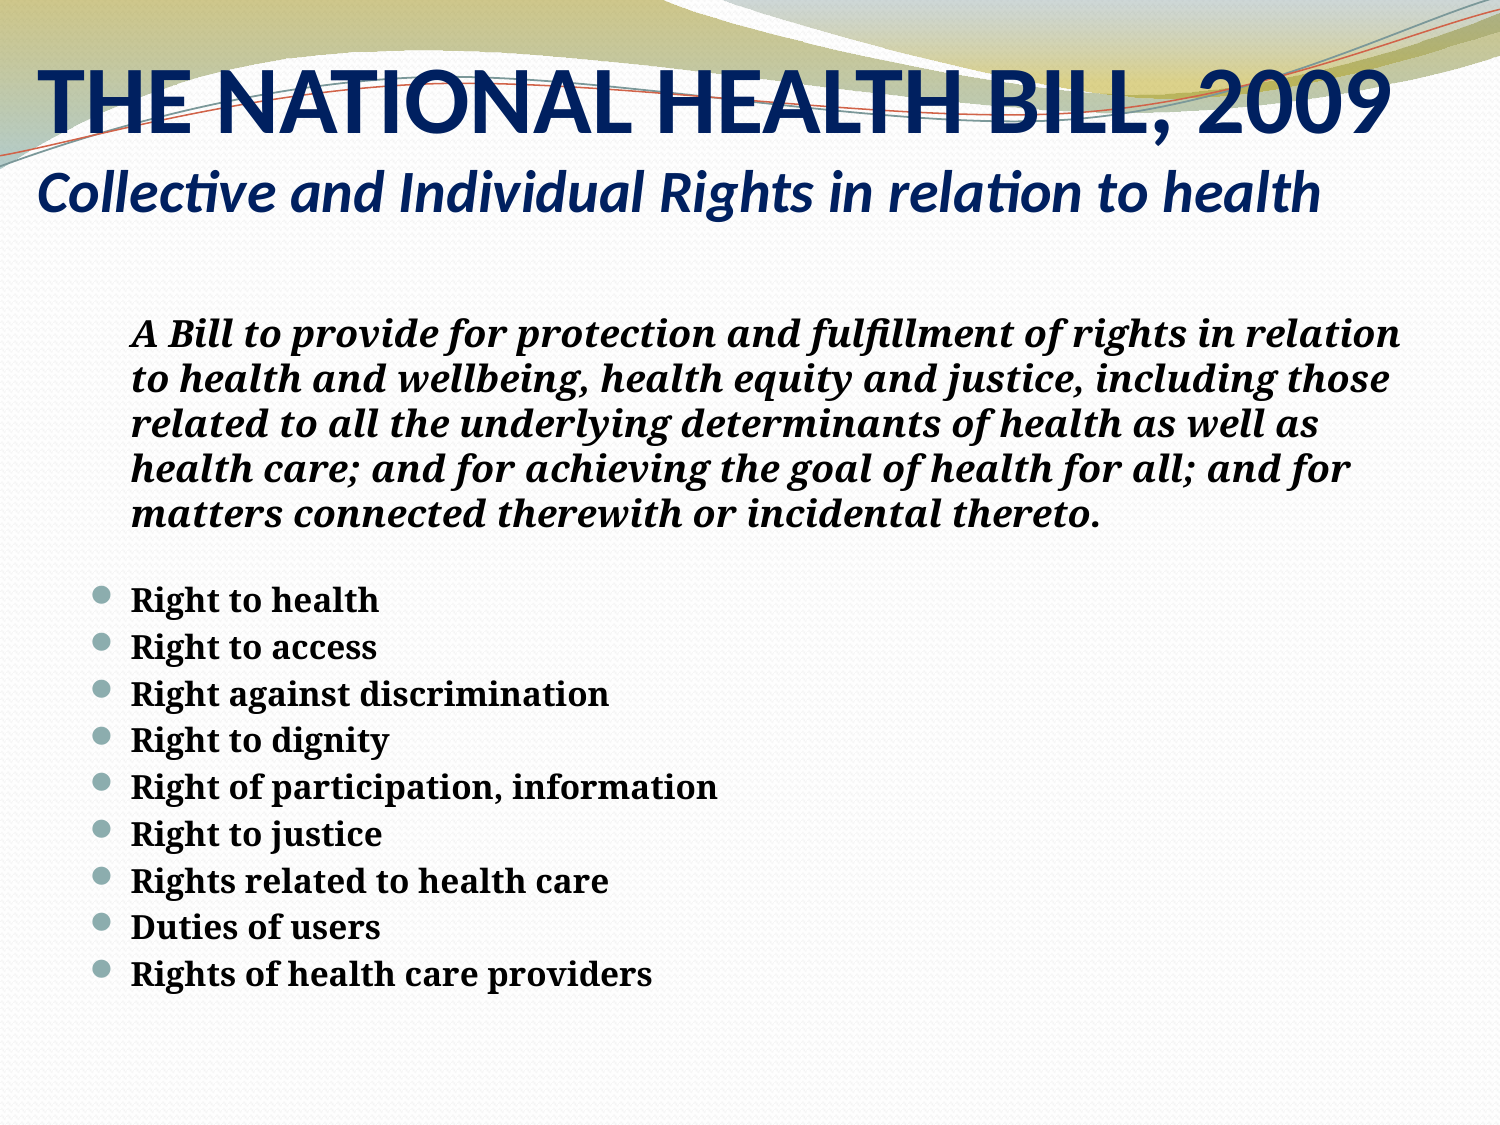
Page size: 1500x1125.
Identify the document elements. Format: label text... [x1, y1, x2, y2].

list A Bill to provide for protection and fulfillment of rights in relation to health and wellbeing, health equity and justice, including those related to all the underlying determinants of health as well as health care; and for achieving the goal of health for all; and for matters connected therewith or incidental thereto. Right to health Right to access Right against discrimination Right to dignity Right of participation, information Right to justice Rights related to health care Duties of users Rights of health care providers [75, 262, 1425, 1038]
title THE NATIONAL HEALTH BILL, 2009 Collective and Individual Rights in relation to health [37, 0, 1463, 225]
